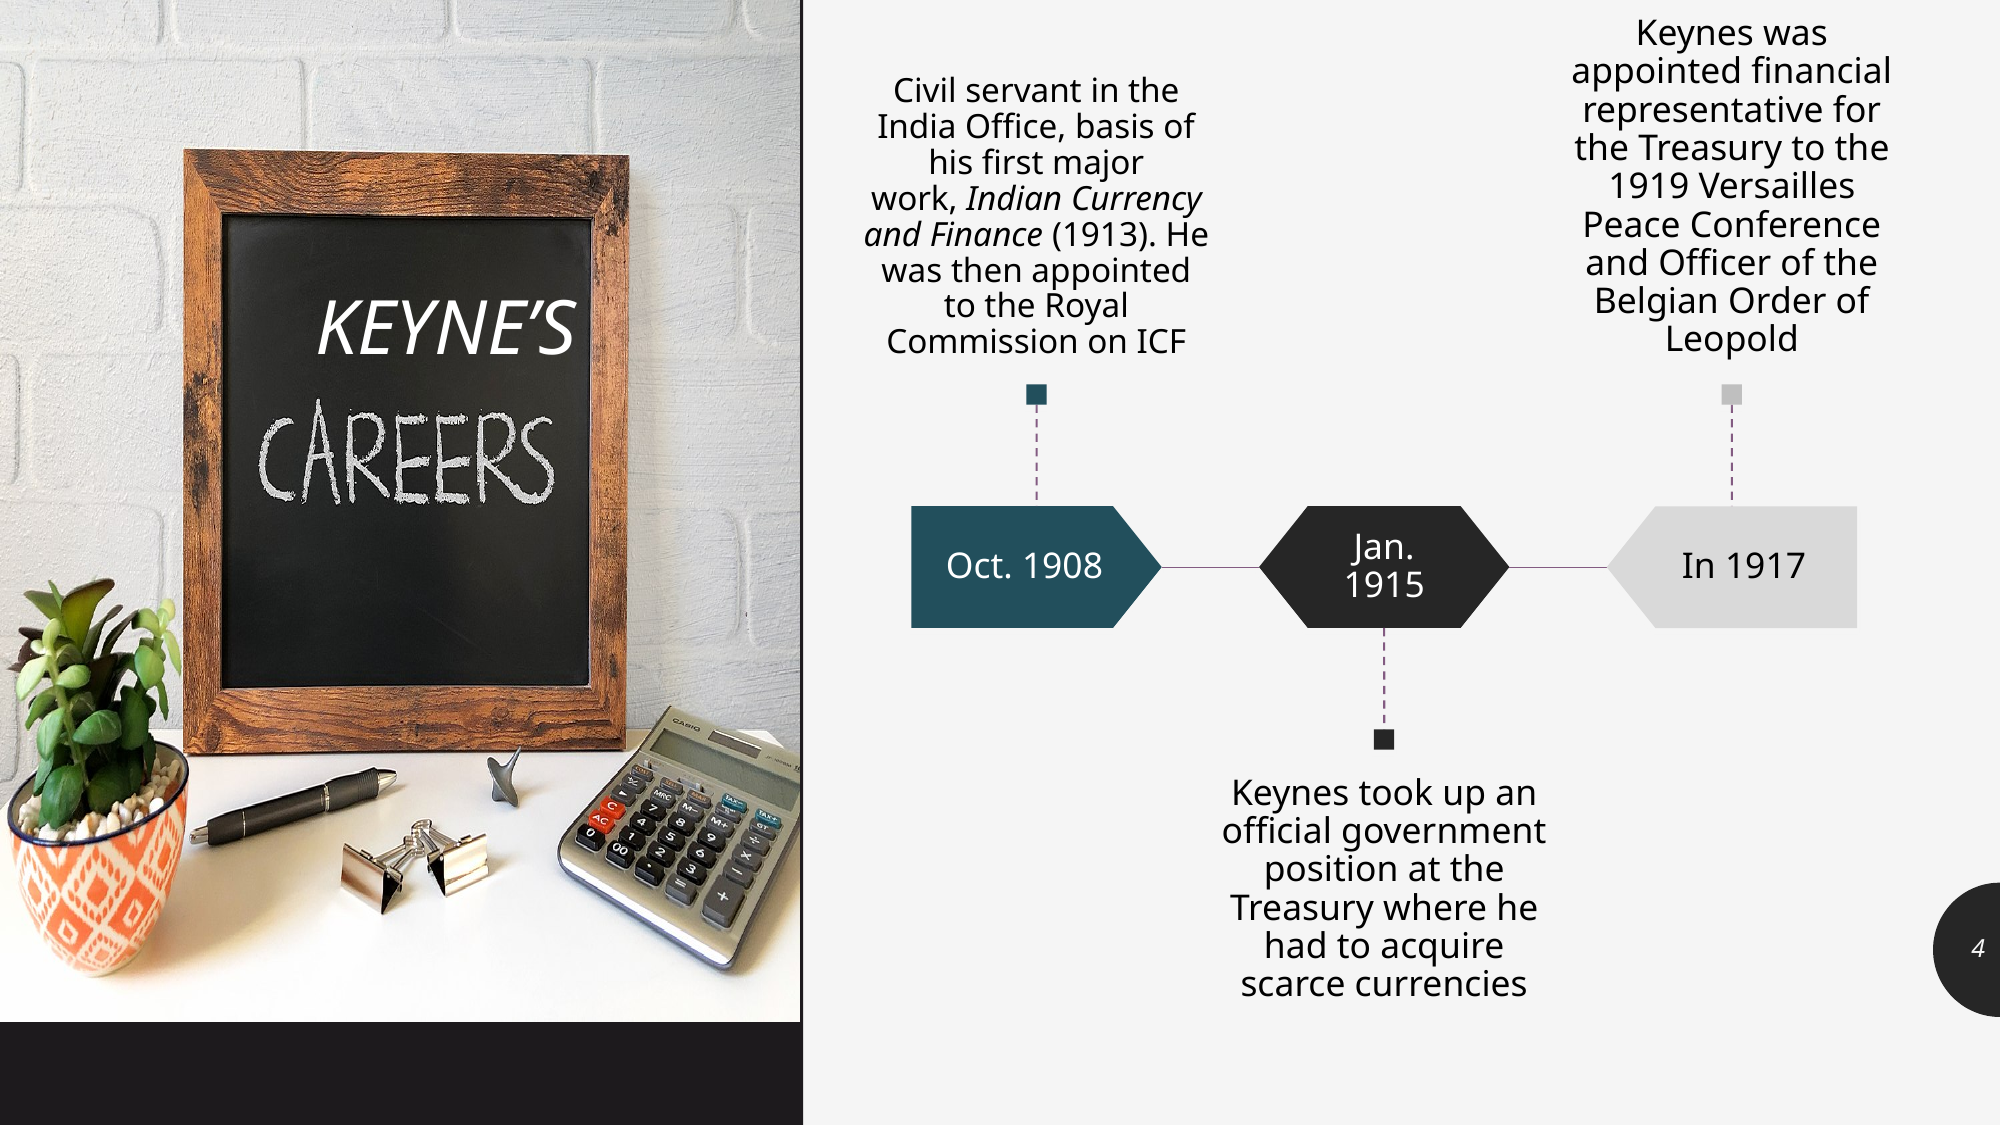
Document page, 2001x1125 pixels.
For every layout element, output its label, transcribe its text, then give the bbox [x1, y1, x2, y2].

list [862, 59, 1907, 1075]
slide_number 4 [1933, 919, 2000, 980]
picture [0, 0, 800, 1022]
